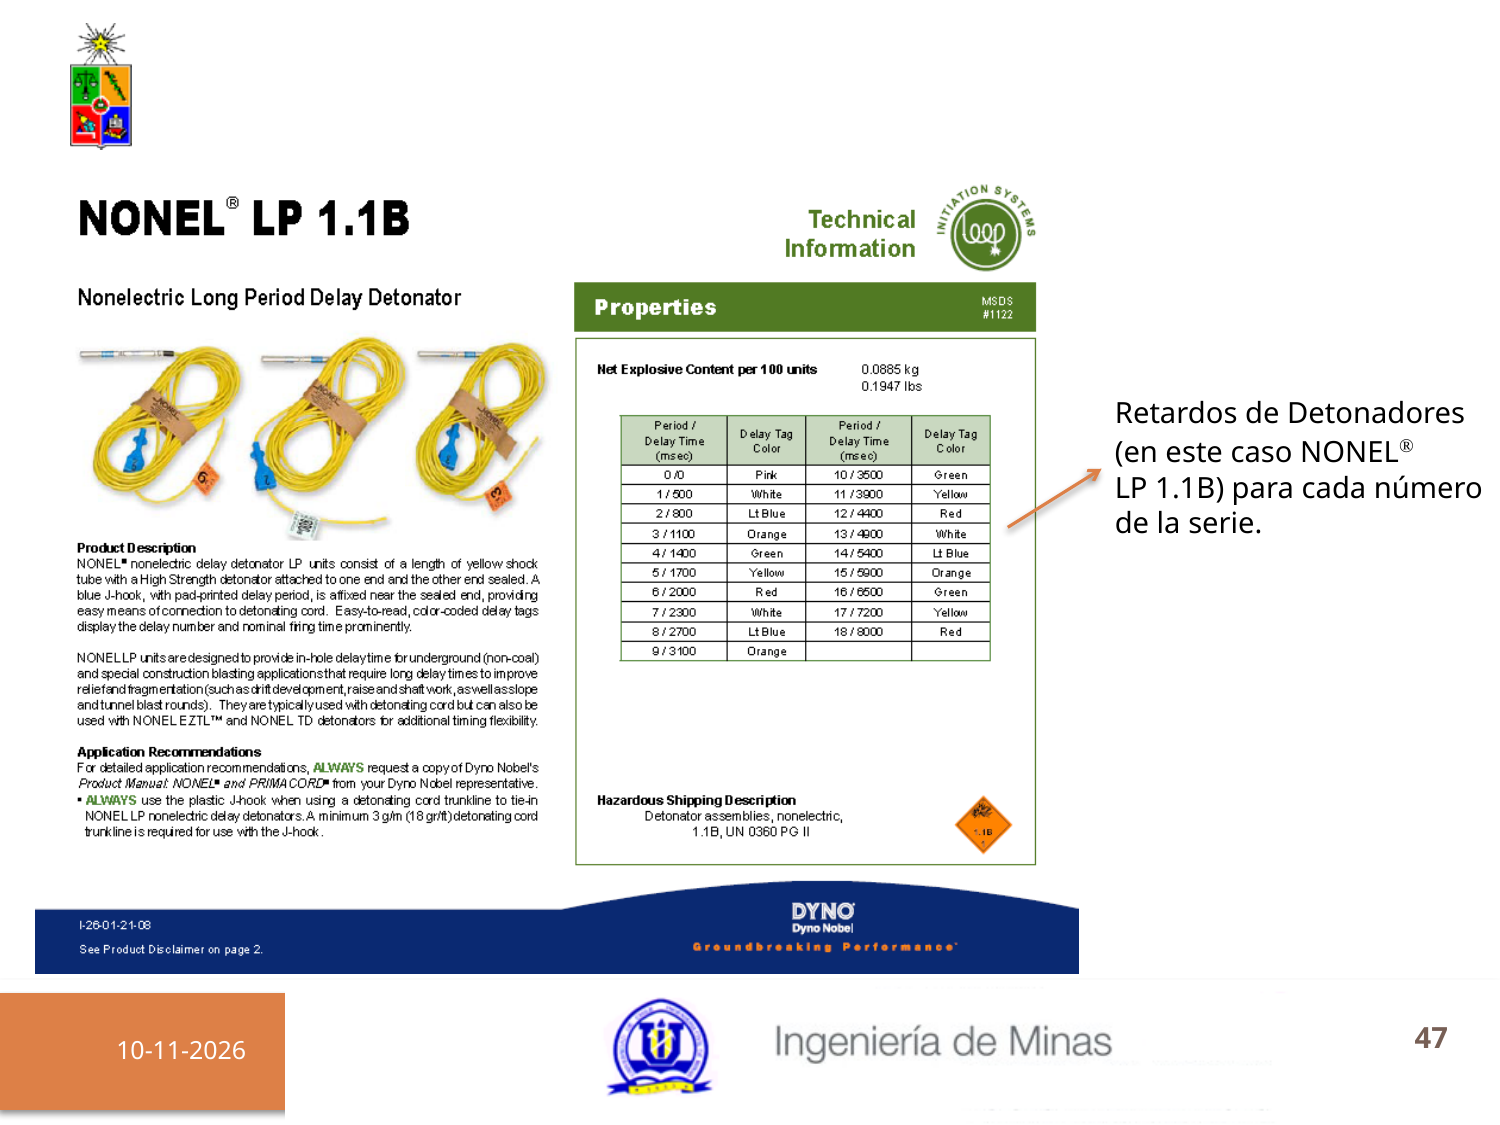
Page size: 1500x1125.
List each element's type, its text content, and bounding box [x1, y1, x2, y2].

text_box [1007, 468, 1102, 528]
picture [69, 23, 132, 151]
picture [285, 980, 1500, 1125]
picture [34, 152, 1079, 975]
text_box Retardos de Detonadores (en este caso NONEL LP 1.1B) para cada número de la serie. [1099, 386, 1500, 547]
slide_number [12, 995, 279, 1108]
